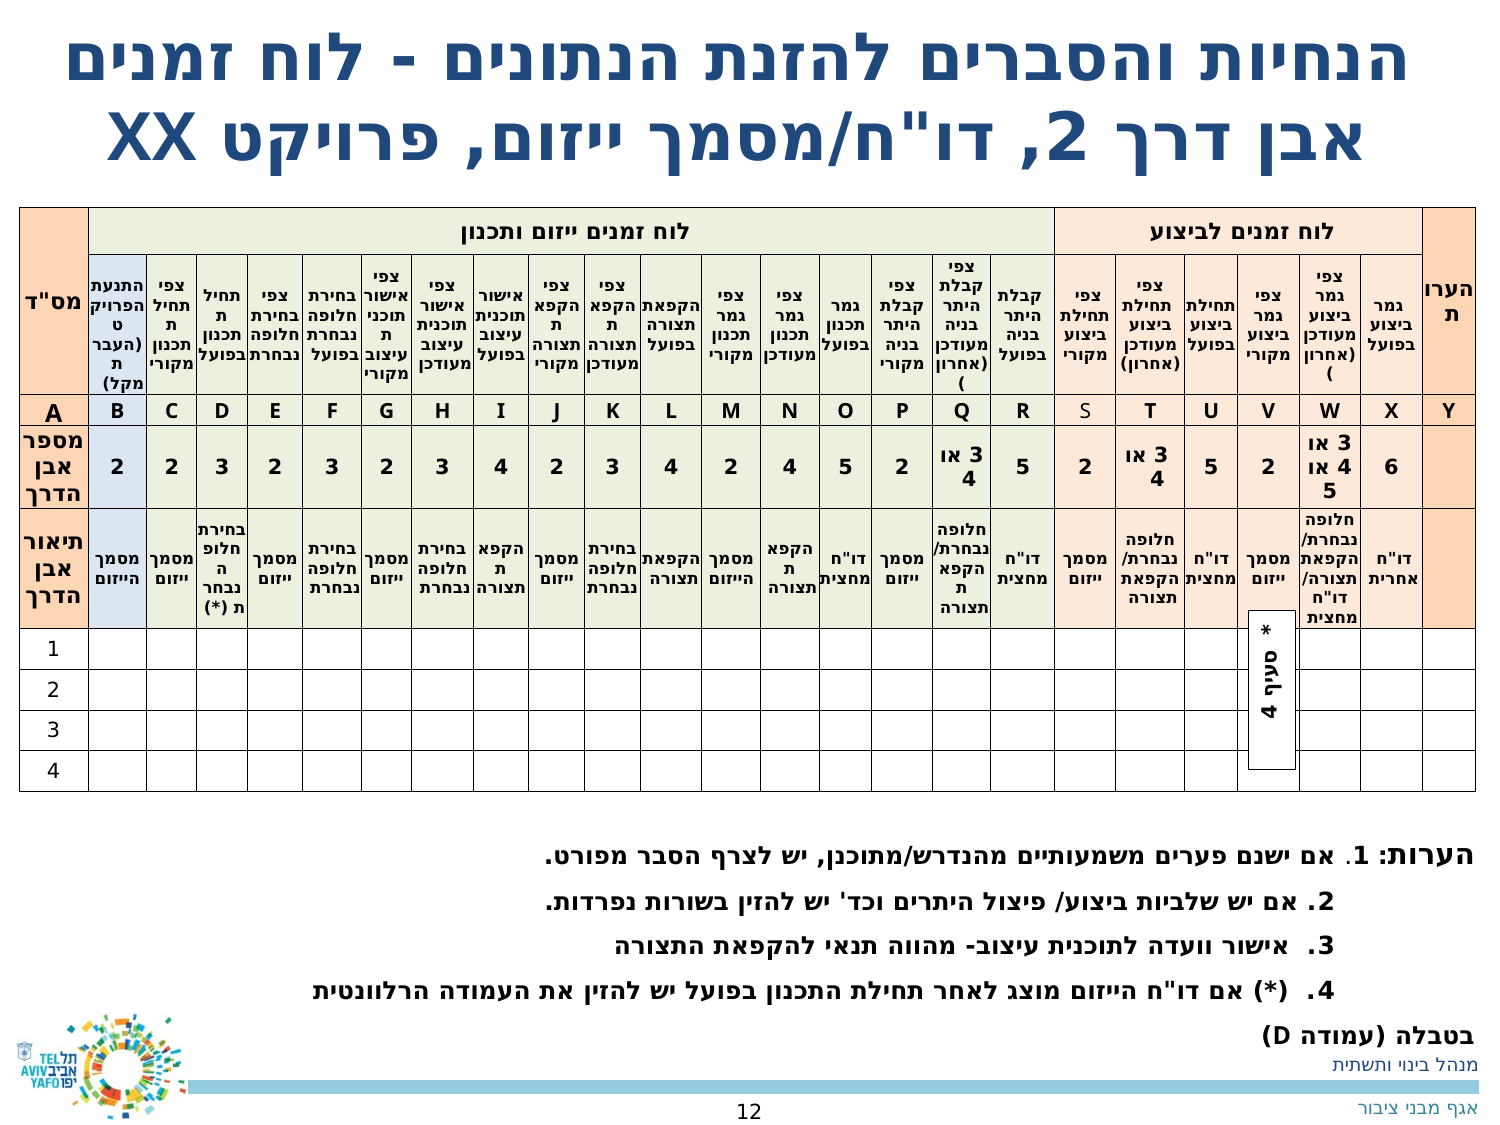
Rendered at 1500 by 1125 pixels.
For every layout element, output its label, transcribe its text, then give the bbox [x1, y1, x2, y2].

table_cell [641, 629, 701, 669]
table_cell [1238, 629, 1248, 669]
table_cell 6 [1361, 426, 1422, 508]
table_cell 3 [585, 426, 640, 508]
table_cell צפי תחילת ביצוע מקורי [1055, 255, 1115, 394]
table_cell [872, 711, 932, 750]
table_cell 4 [474, 426, 528, 508]
table_cell תחילת ביצוע בפועל [1185, 255, 1237, 394]
table_cell [702, 711, 760, 750]
table_cell [1423, 711, 1475, 750]
table_cell [147, 751, 196, 791]
table_cell [1185, 670, 1237, 710]
table_cell [362, 670, 411, 710]
table_cell [89, 751, 146, 791]
table_cell הקפאת תצורה [641, 509, 701, 628]
table_cell [474, 629, 528, 669]
table_cell [529, 711, 584, 750]
table_cell [1116, 670, 1184, 710]
table_cell הקפאת תצורה בפועל [641, 255, 701, 394]
table_cell M [702, 395, 760, 425]
table_cell [303, 751, 361, 791]
table_cell [412, 751, 473, 791]
table_cell [702, 751, 760, 791]
table_cell 2 [248, 426, 302, 508]
table_cell [1055, 670, 1115, 710]
table_cell [147, 629, 196, 669]
table_cell צפי הקפאת תצורה מעודכן [585, 255, 640, 394]
table_cell דו"ח מחצית [1185, 509, 1237, 628]
table_cell 3 [303, 426, 361, 508]
table_cell מסמך ייזום [362, 509, 411, 628]
table_cell [362, 629, 411, 669]
table_cell מסמך ייזום [1055, 509, 1115, 628]
table_cell חלופה נבחרת/ הקפאת תצורה [933, 509, 990, 628]
table_cell [761, 670, 819, 710]
table_cell [872, 629, 932, 669]
table_header לוח זמנים לביצוע [1055, 208, 1422, 254]
table_cell 2 [147, 426, 196, 508]
table_cell [412, 711, 473, 750]
table_cell [529, 629, 584, 669]
table_cell 3 [412, 426, 473, 508]
table_cell תחילת תכנון בפועל [197, 255, 247, 394]
table_cell [248, 670, 302, 710]
table_cell [303, 670, 361, 710]
table_cell 3 או 4 [933, 426, 990, 508]
table_cell צפי קבלת היתר בניה מקורי [872, 255, 932, 394]
table_cell אישור תוכנית עיצוב בפועל [474, 255, 528, 394]
table_cell [761, 629, 819, 669]
table_cell בחירת חלופה נבחרת (*) [197, 509, 247, 628]
table_cell [89, 711, 146, 750]
table_cell [1185, 711, 1237, 750]
table_cell מסמך ייזום [1238, 509, 1299, 628]
table_cell [702, 670, 760, 710]
table_cell 3 או 4 או 5 [1300, 426, 1360, 508]
table_cell 2 [20, 670, 88, 710]
table_cell 3 [197, 426, 247, 508]
table_cell גמר ביצוע בפועל [1361, 255, 1422, 394]
table_cell צפי בחירת חלופה נבחרת [248, 255, 302, 394]
table_cell [641, 711, 701, 750]
table_cell N [761, 395, 819, 425]
table_cell 3 [20, 711, 88, 750]
table_cell X [1361, 395, 1422, 425]
table_cell [933, 629, 990, 669]
table_cell צפי גמר ביצוע מעודכן (אחרון) [1300, 255, 1360, 394]
table_cell [820, 711, 871, 750]
table_cell [991, 751, 1054, 791]
table_cell [1055, 629, 1115, 669]
table_cell [585, 711, 640, 750]
table_cell R [991, 395, 1054, 425]
table_cell [991, 711, 1054, 750]
table_cell חלופה נבחרת/ הקפאת תצורה/ דו"ח מחצית [1300, 509, 1360, 628]
table_cell [248, 711, 302, 750]
table_cell מספר אבן הדרך [20, 426, 88, 508]
table_cell [474, 670, 528, 710]
table_cell צפי תחילת ביצוע מעודכן (אחרון) [1116, 255, 1184, 394]
text_box הערות: 1. אם ישנם פערים משמעותיים מהנדרש/מתוכנן, יש לצרף הסבר מפורט. 2. אם יש שלביות ביצוע/ פיצול היתרים וכד' יש להזין בשורות נפרדות. 3. אישור וועדה לתוכנית עיצוב- מהווה תנאי להקפאת התצורה 4. (*) אם דו"ח הייזום מוצג לאחר תחילת התכנון בפועל יש להזין את העמודה הרלוונטית בטבלה (עמודה D) [228, 810, 1490, 1058]
table_cell [529, 670, 584, 710]
table_cell [1185, 751, 1237, 791]
table_cell דו"ח מחצית [820, 509, 871, 628]
table_cell [474, 751, 528, 791]
table_cell [1423, 629, 1475, 669]
table_cell צפי אישור תוכנית עיצוב מעודכן [412, 255, 473, 394]
table_cell G [362, 395, 411, 425]
table_cell דו"ח אחרית [1361, 509, 1422, 628]
table_cell מסמך הייזום [89, 509, 146, 628]
table_cell [872, 751, 932, 791]
table_cell [89, 629, 146, 669]
table_cell [1300, 751, 1360, 791]
table_cell [1361, 629, 1422, 669]
table_cell התנעת הפרויקט (העברת מקל) [89, 255, 146, 394]
table_cell 3 או 4 [1116, 426, 1184, 508]
table_cell [303, 629, 361, 669]
table_cell צפי תחילת תכנון מקורי [147, 255, 196, 394]
table_cell 2 [362, 426, 411, 508]
table_cell מסמך ייזום [872, 509, 932, 628]
table_cell 5 [991, 426, 1054, 508]
table_cell דו"ח מחצית [991, 509, 1054, 628]
table_cell [820, 670, 871, 710]
table_cell D [197, 395, 247, 425]
table_cell Q [933, 395, 990, 425]
table_cell 4 [761, 426, 819, 508]
table_cell צפי גמר ביצוע מקורי [1238, 255, 1299, 394]
table_cell [1300, 629, 1360, 669]
table_cell [1055, 711, 1115, 750]
table_cell [585, 751, 640, 791]
table_cell [412, 670, 473, 710]
picture [15, 1012, 188, 1121]
table_cell 2 [1238, 426, 1299, 508]
table_cell בחירת חלופה נבחרת בפועל [303, 255, 361, 394]
table_cell O [820, 395, 871, 425]
table_cell [872, 670, 932, 710]
table_cell [991, 629, 1054, 669]
table_cell S [1055, 395, 1115, 425]
table_cell 4 [641, 426, 701, 508]
table_cell מסמך ייזום [248, 509, 302, 628]
table_cell [933, 670, 990, 710]
table_cell [1423, 509, 1475, 628]
table_cell U [1185, 395, 1237, 425]
table_cell [1116, 751, 1184, 791]
table_cell הקפאת תצורה [761, 509, 819, 628]
table_cell 4 [20, 751, 88, 791]
table_cell [197, 629, 247, 669]
table_cell צפי הקפאת תצורה מקורי [529, 255, 584, 394]
table_cell [529, 751, 584, 791]
table_cell [761, 751, 819, 791]
table_cell [89, 670, 146, 710]
table_cell מסמך ייזום [529, 509, 584, 628]
table_cell צפי גמר תכנון מעודכן [761, 255, 819, 394]
table_cell [248, 751, 302, 791]
text_box * סעיף 4 [1248, 610, 1296, 770]
table_cell תיאור אבן הדרך [20, 509, 88, 628]
table_cell [303, 711, 361, 750]
table_cell [1423, 751, 1475, 791]
table_cell P [872, 395, 932, 425]
table_cell 2 [529, 426, 584, 508]
table_cell 5 [820, 426, 871, 508]
table_cell [1361, 670, 1422, 710]
table_cell [702, 629, 760, 669]
table_cell [412, 629, 473, 669]
table_cell [1361, 751, 1422, 791]
table_cell [761, 711, 819, 750]
table_cell [1423, 426, 1475, 508]
table_cell [197, 751, 247, 791]
table_cell [820, 751, 871, 791]
table_cell 2 [89, 426, 146, 508]
table_header לוח זמנים ייזום ותכנון [89, 208, 1054, 254]
table_cell [1116, 629, 1184, 669]
table_cell מסמך הייזום [702, 509, 760, 628]
table_cell [641, 670, 701, 710]
table_cell בחירת חלופה נבחרת [412, 509, 473, 628]
table_cell I [474, 395, 528, 425]
table_cell [991, 670, 1054, 710]
table_cell [248, 629, 302, 669]
table_cell קבלת היתר בניה בפועל [991, 255, 1054, 394]
table_cell [933, 751, 990, 791]
table_cell [1238, 751, 1299, 791]
table_cell [197, 670, 247, 710]
table_cell 5 [1185, 426, 1237, 508]
table_cell H [412, 395, 473, 425]
table_cell F [303, 395, 361, 425]
table_cell [474, 711, 528, 750]
table_cell K [585, 395, 640, 425]
table_cell [641, 751, 701, 791]
table_cell צפי אישור תוכנית עיצוב מקורי [362, 255, 411, 394]
table_header מס"ד [20, 208, 88, 394]
table_cell 2 [872, 426, 932, 508]
table_cell E [248, 395, 302, 425]
table_cell W [1300, 395, 1360, 425]
table_cell [197, 711, 247, 750]
table_cell J [529, 395, 584, 425]
table_cell הקפאת תצורה [474, 509, 528, 628]
table_cell A [20, 395, 88, 425]
table_cell [1116, 711, 1184, 750]
table_cell [1055, 751, 1115, 791]
table_cell [1361, 711, 1422, 750]
table_cell V [1238, 395, 1299, 425]
table_cell L [641, 395, 701, 425]
table_cell T [1116, 395, 1184, 425]
table_cell חלופה נבחרת/ הקפאת תצורה [1116, 509, 1184, 628]
table_cell [1300, 711, 1360, 750]
table_cell [362, 711, 411, 750]
text_box הנחיות והסברים להזנת הנתונים - לוח זמנים אבן דרך 2, דו"ח/מסמך ייזום, פרויקט XX [17, 41, 1435, 146]
table_cell [585, 670, 640, 710]
table_cell בחירת חלופה נבחרת [585, 509, 640, 628]
table_cell צפי גמר תכנון מקורי [702, 255, 760, 394]
table_cell [1185, 629, 1237, 669]
table_cell [362, 751, 411, 791]
table_cell צפי קבלת היתר בניה מעודכן (אחרון) [933, 255, 990, 394]
table_cell [147, 670, 196, 710]
table_cell [933, 711, 990, 750]
table_cell [1238, 711, 1248, 750]
table_header הערות [1423, 208, 1475, 394]
table_cell [820, 629, 871, 669]
table_cell [1300, 670, 1360, 710]
table_cell C [147, 395, 196, 425]
table_cell 2 [1055, 426, 1115, 508]
table_cell [147, 711, 196, 750]
table_cell מסמך ייזום [147, 509, 196, 628]
table_cell B [89, 395, 146, 425]
table_cell [1238, 670, 1248, 710]
table_cell Y [1423, 395, 1475, 425]
table_cell 2 [702, 426, 760, 508]
table_cell [585, 629, 640, 669]
table_cell 1 [20, 629, 88, 669]
table_cell גמר תכנון בפועל [820, 255, 871, 394]
table_cell [1423, 670, 1475, 710]
table_cell בחירת חלופה נבחרת [303, 509, 361, 628]
